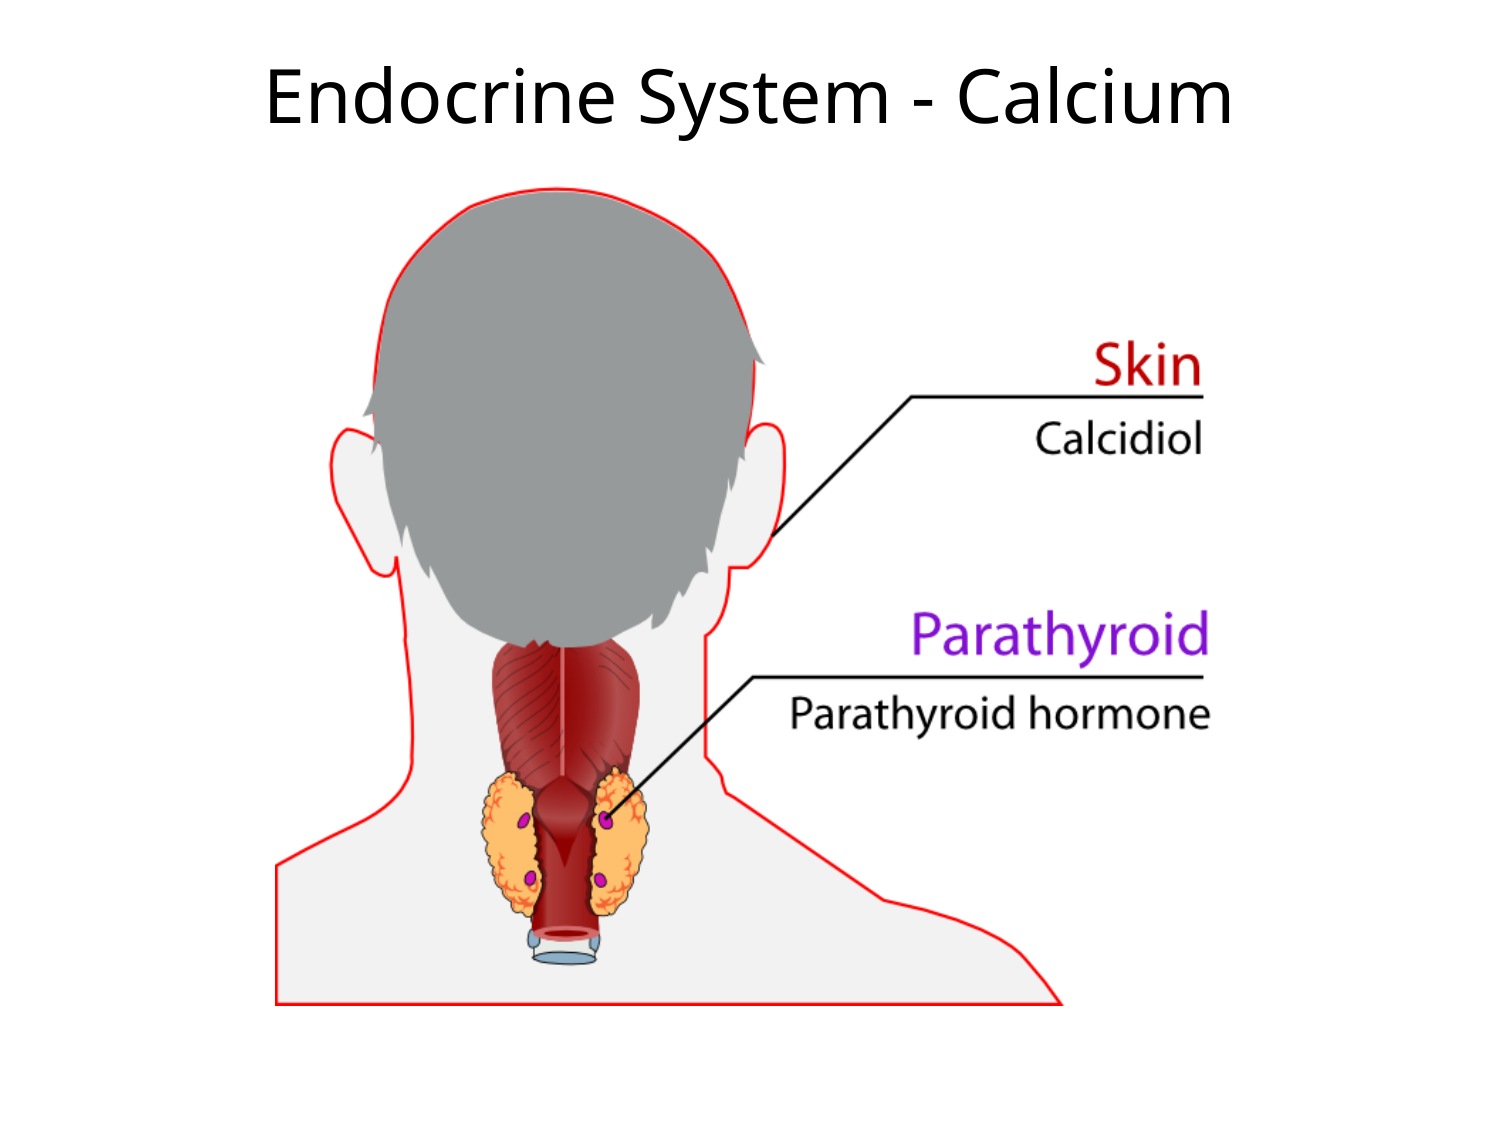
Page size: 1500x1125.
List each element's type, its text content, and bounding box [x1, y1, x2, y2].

title Endocrine System - Calcium [75, 0, 1425, 188]
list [274, 174, 1226, 1006]
